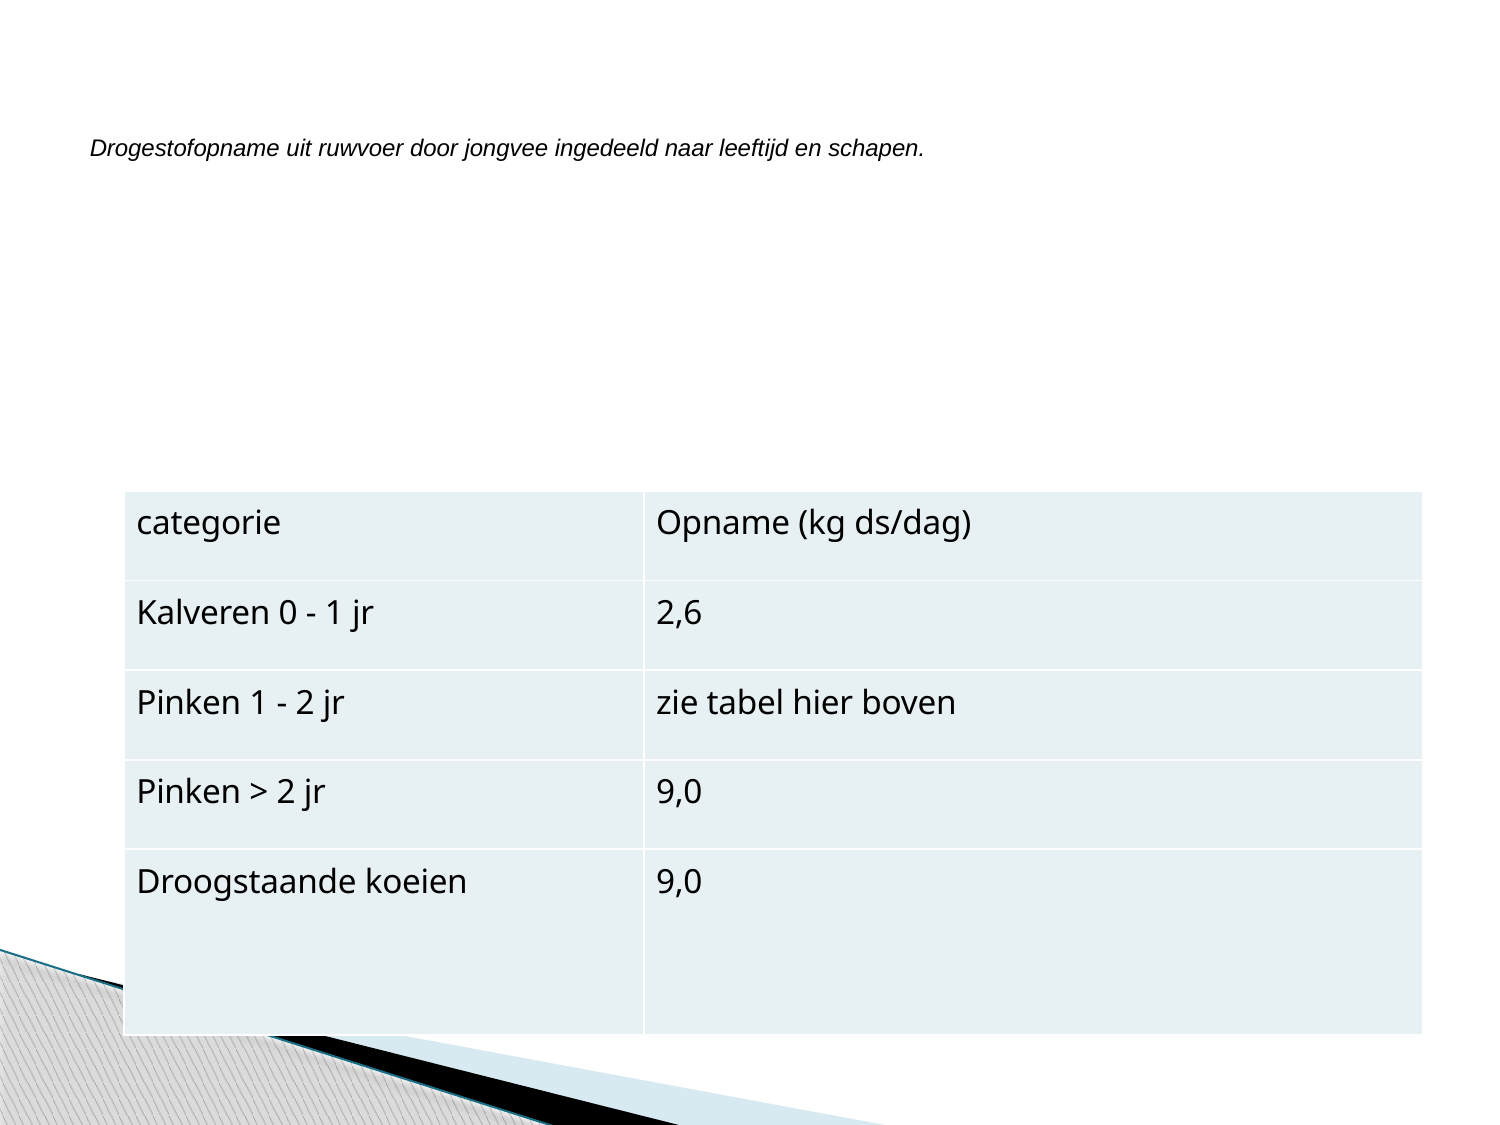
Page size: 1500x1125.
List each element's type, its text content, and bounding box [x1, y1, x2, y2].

table_cell Pinken > 2 jr [125, 761, 643, 848]
title Drogestofopname uit ruwvoer door jongvee ingedeeld naar leeftijd en schapen. [75, 45, 1425, 233]
table_cell 2,6 [645, 581, 1422, 669]
table_header Opname (kg ds/dag) [645, 492, 1422, 580]
table_cell 9,0 [645, 761, 1422, 848]
table_cell Pinken 1 ‑ 2 jr [125, 671, 643, 759]
table_cell Droogstaande koeien [125, 850, 643, 1034]
table_cell zie tabel hier boven [645, 671, 1422, 759]
table_cell Kalveren 0 ‑ 1 jr [125, 581, 643, 669]
table_header categorie [125, 492, 643, 580]
table_cell 9,0 [645, 850, 1422, 1034]
